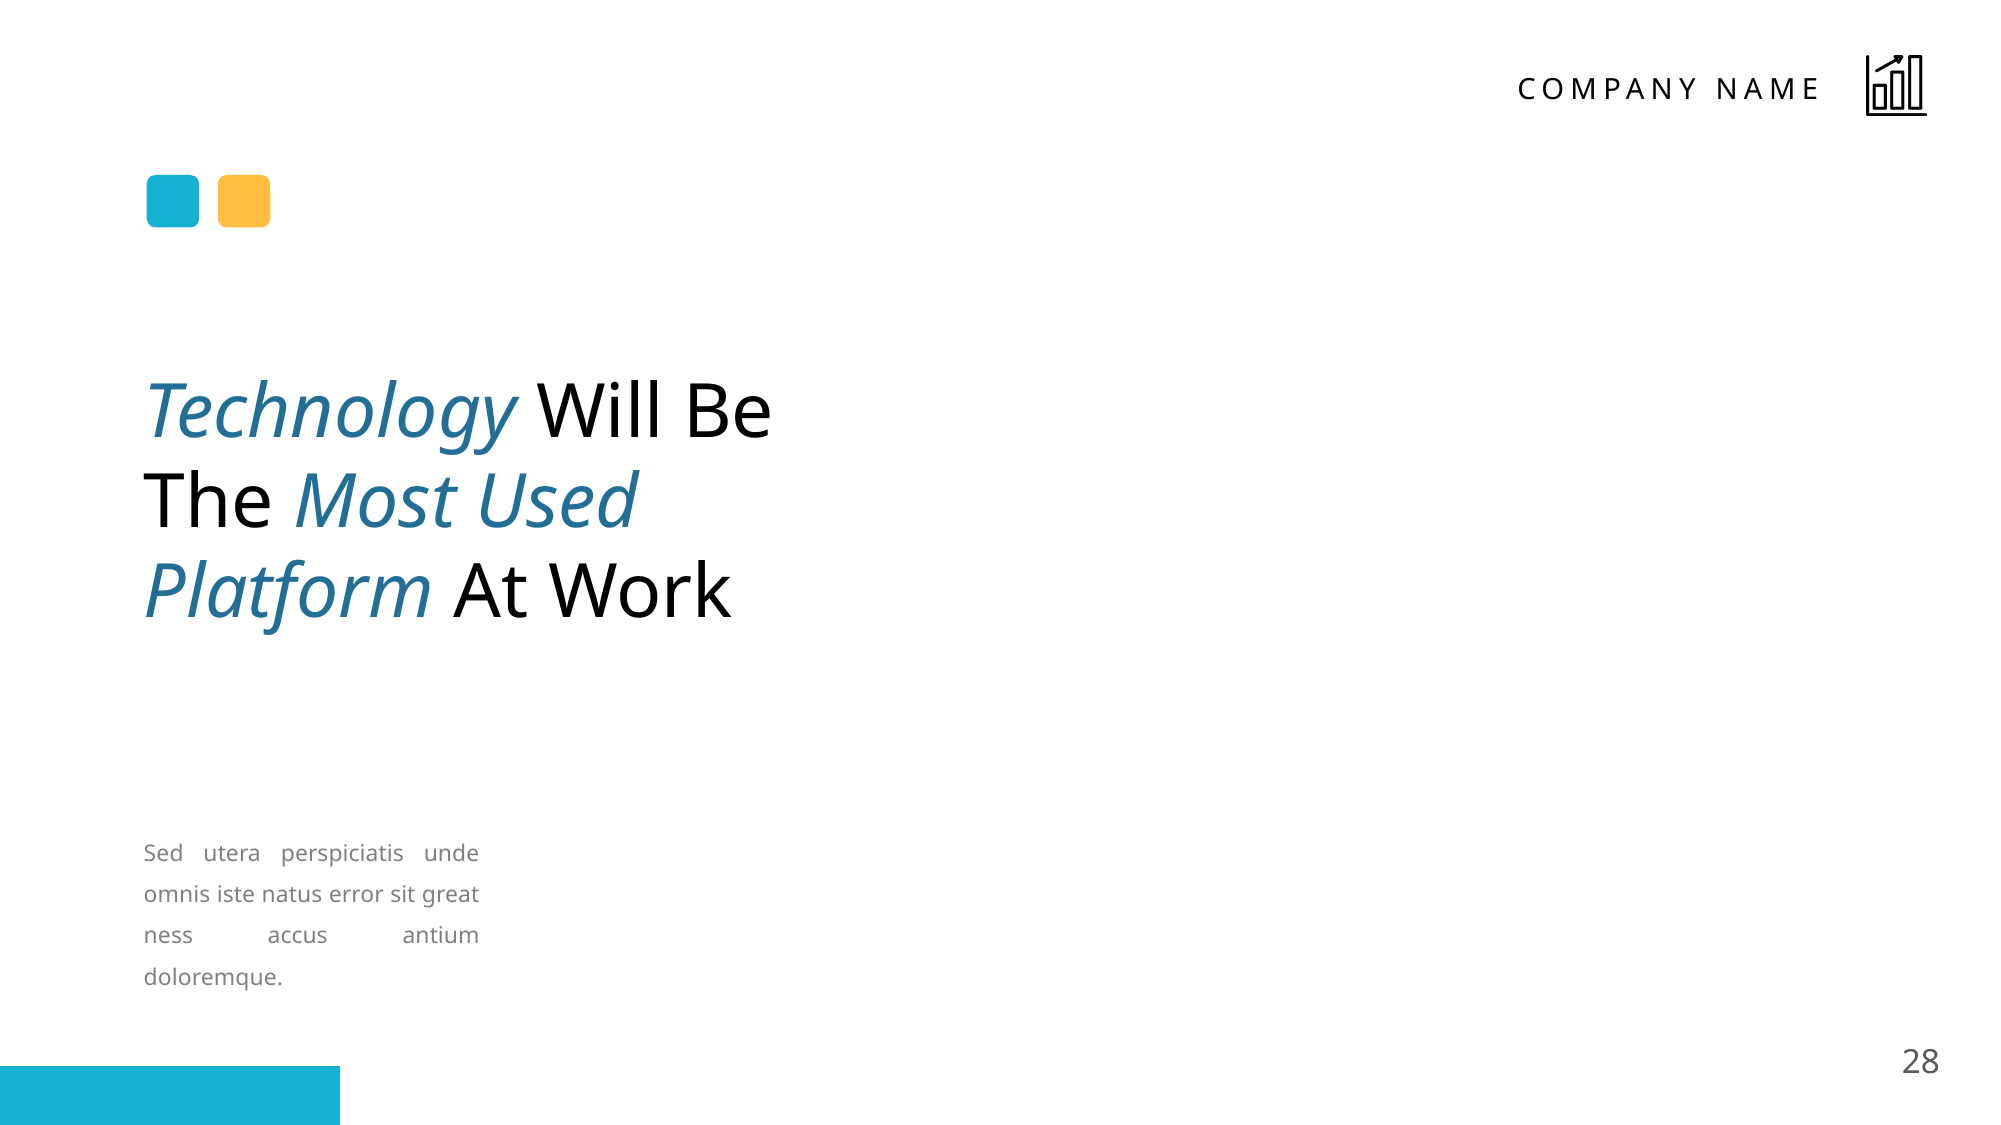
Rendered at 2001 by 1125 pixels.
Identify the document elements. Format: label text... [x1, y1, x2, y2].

text_box [0, 1065, 341, 1125]
picture [1866, 55, 1927, 116]
text_box [145, 173, 201, 229]
text_box COMPANY NAME [1369, 63, 1834, 113]
text_box Sed utera perspiciatis unde omnis iste natus error sit great ness accus antium doloremque. [128, 817, 495, 998]
picture [603, 171, 2000, 953]
text_box [216, 173, 272, 229]
text_box Technology Will Be The Most Used Platform At Work [128, 355, 603, 641]
